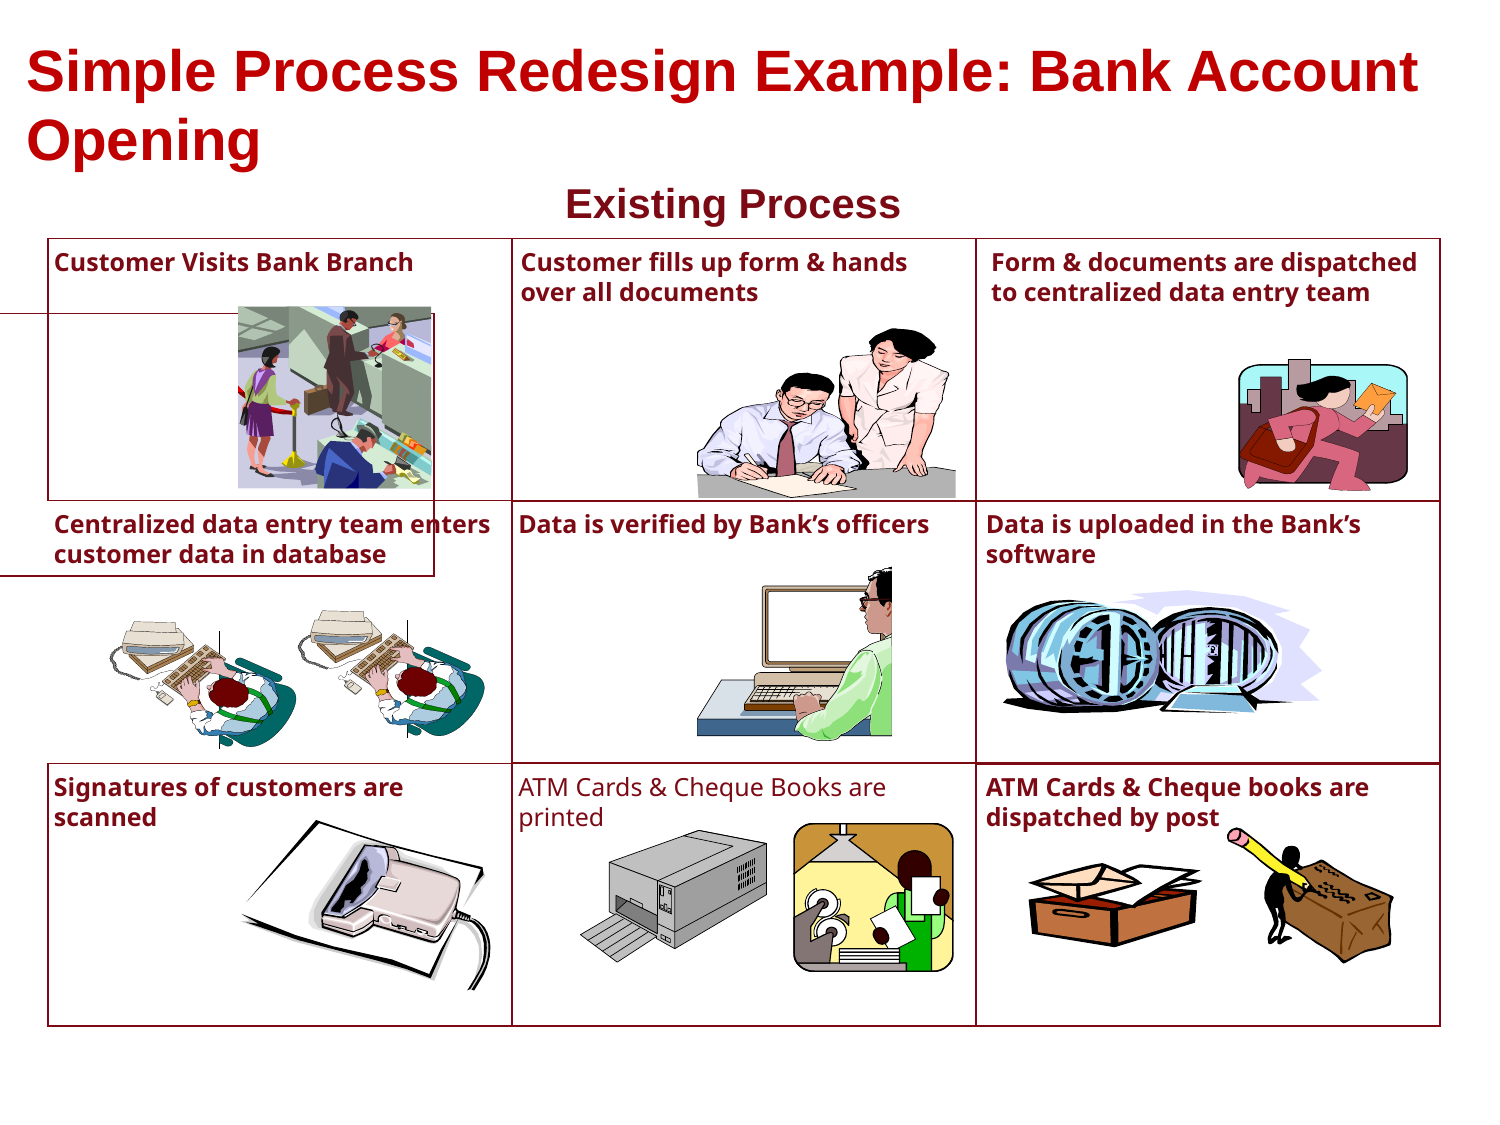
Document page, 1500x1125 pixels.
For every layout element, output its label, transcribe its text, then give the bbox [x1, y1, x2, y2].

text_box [0, 237, 1451, 1027]
title Simple Process Redesign Example: Bank Account Opening [26, 32, 1472, 224]
text_box Existing Process [391, 168, 1076, 234]
